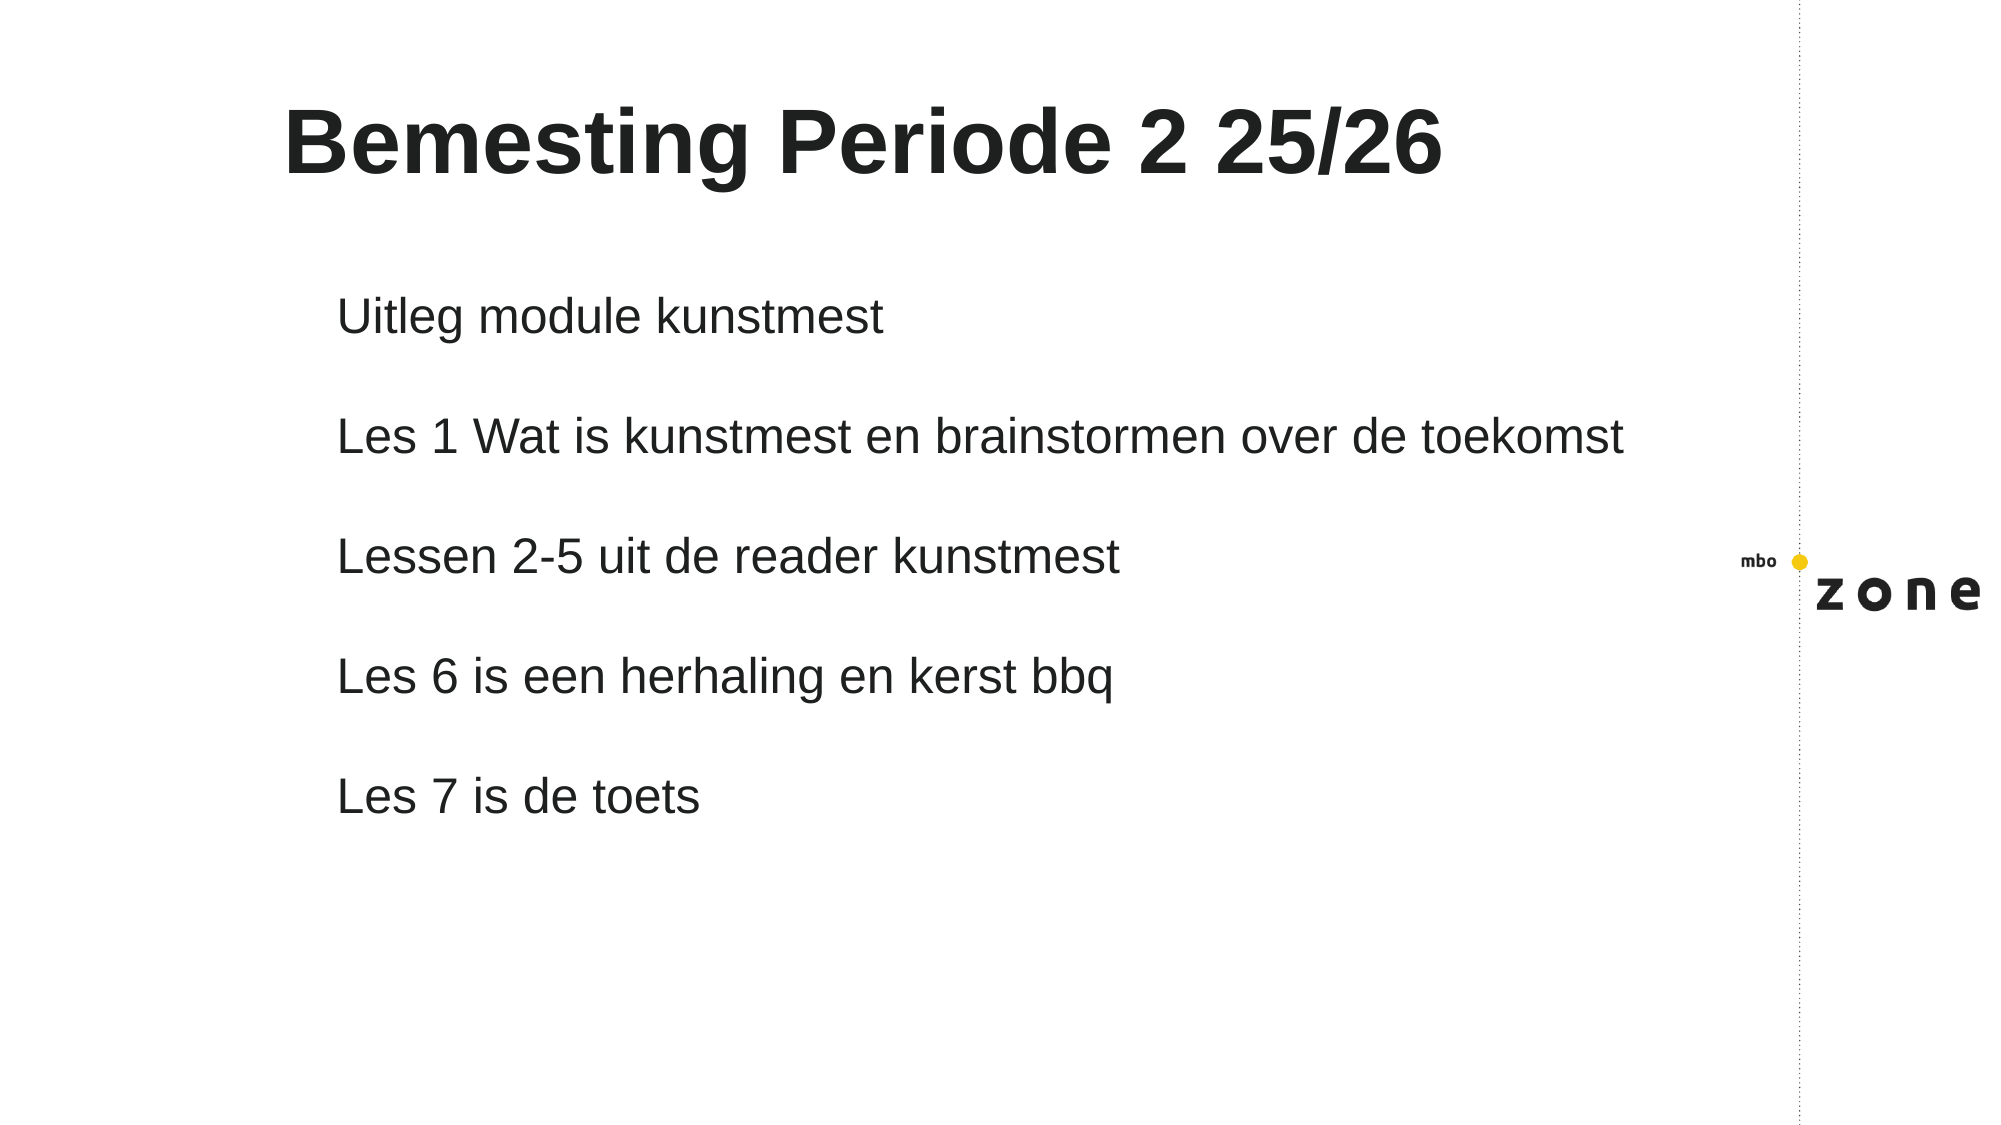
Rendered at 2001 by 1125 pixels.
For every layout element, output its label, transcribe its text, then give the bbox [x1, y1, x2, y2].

title Bemesting Periode 2 25/26 [124, 94, 1607, 272]
picture [1596, 0, 2001, 1125]
list Uitleg module kunstmest Les 1 Wat is kunstmest en brainstormen over de toekomst Lessen 2-5 uit de reader kunstmest Les 6 is een herhaling en kerst bbq Les 7 is de toets [336, 283, 1734, 998]
